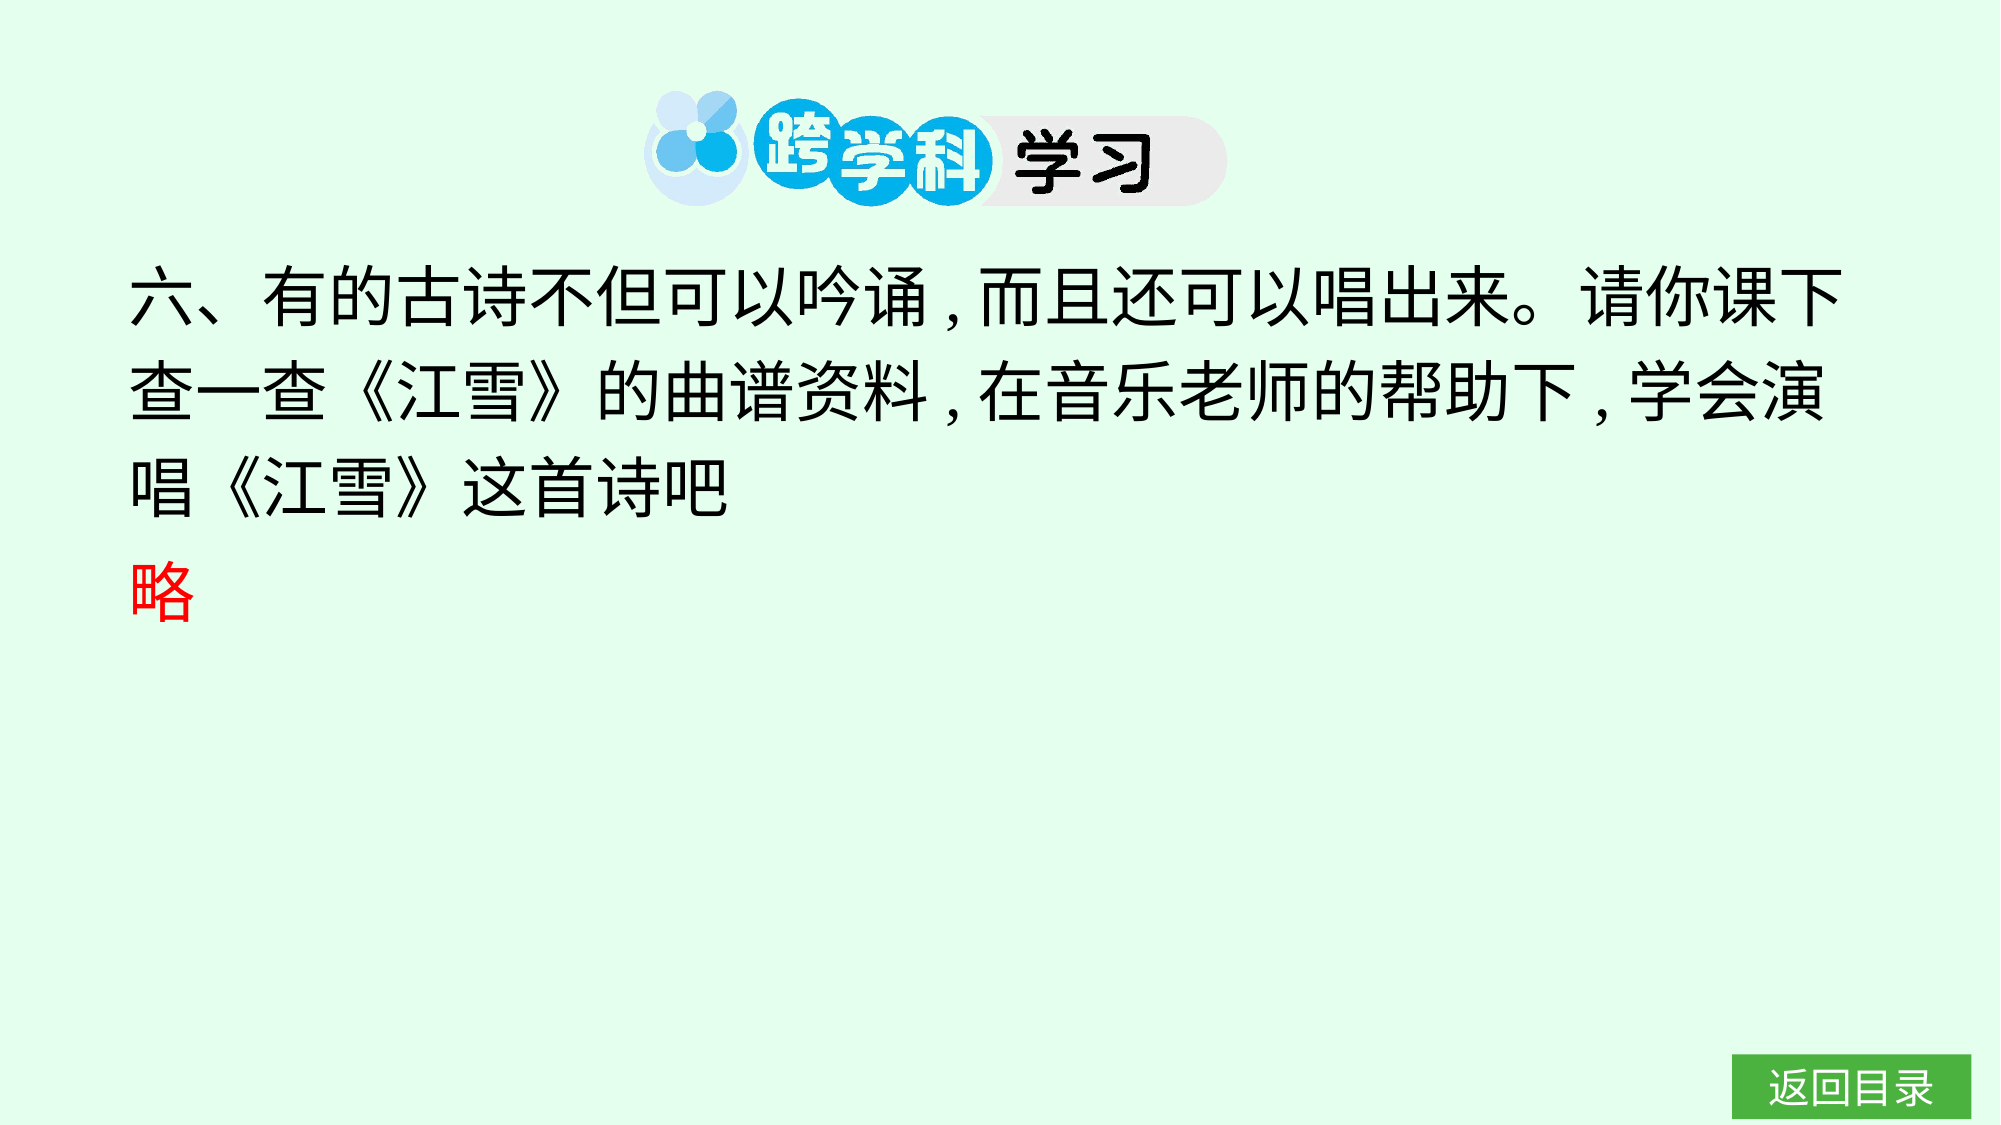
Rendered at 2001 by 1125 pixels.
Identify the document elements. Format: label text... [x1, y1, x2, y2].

text_box 六、有的古诗不但可以吟诵,而且还可以唱出来。请你课下查一查《江雪》的曲谱资料,在音乐老师的帮助下,学会演唱《江雪》这首诗吧 [113, 231, 1887, 534]
picture [644, 86, 1228, 215]
text_box 略 [114, 527, 211, 639]
